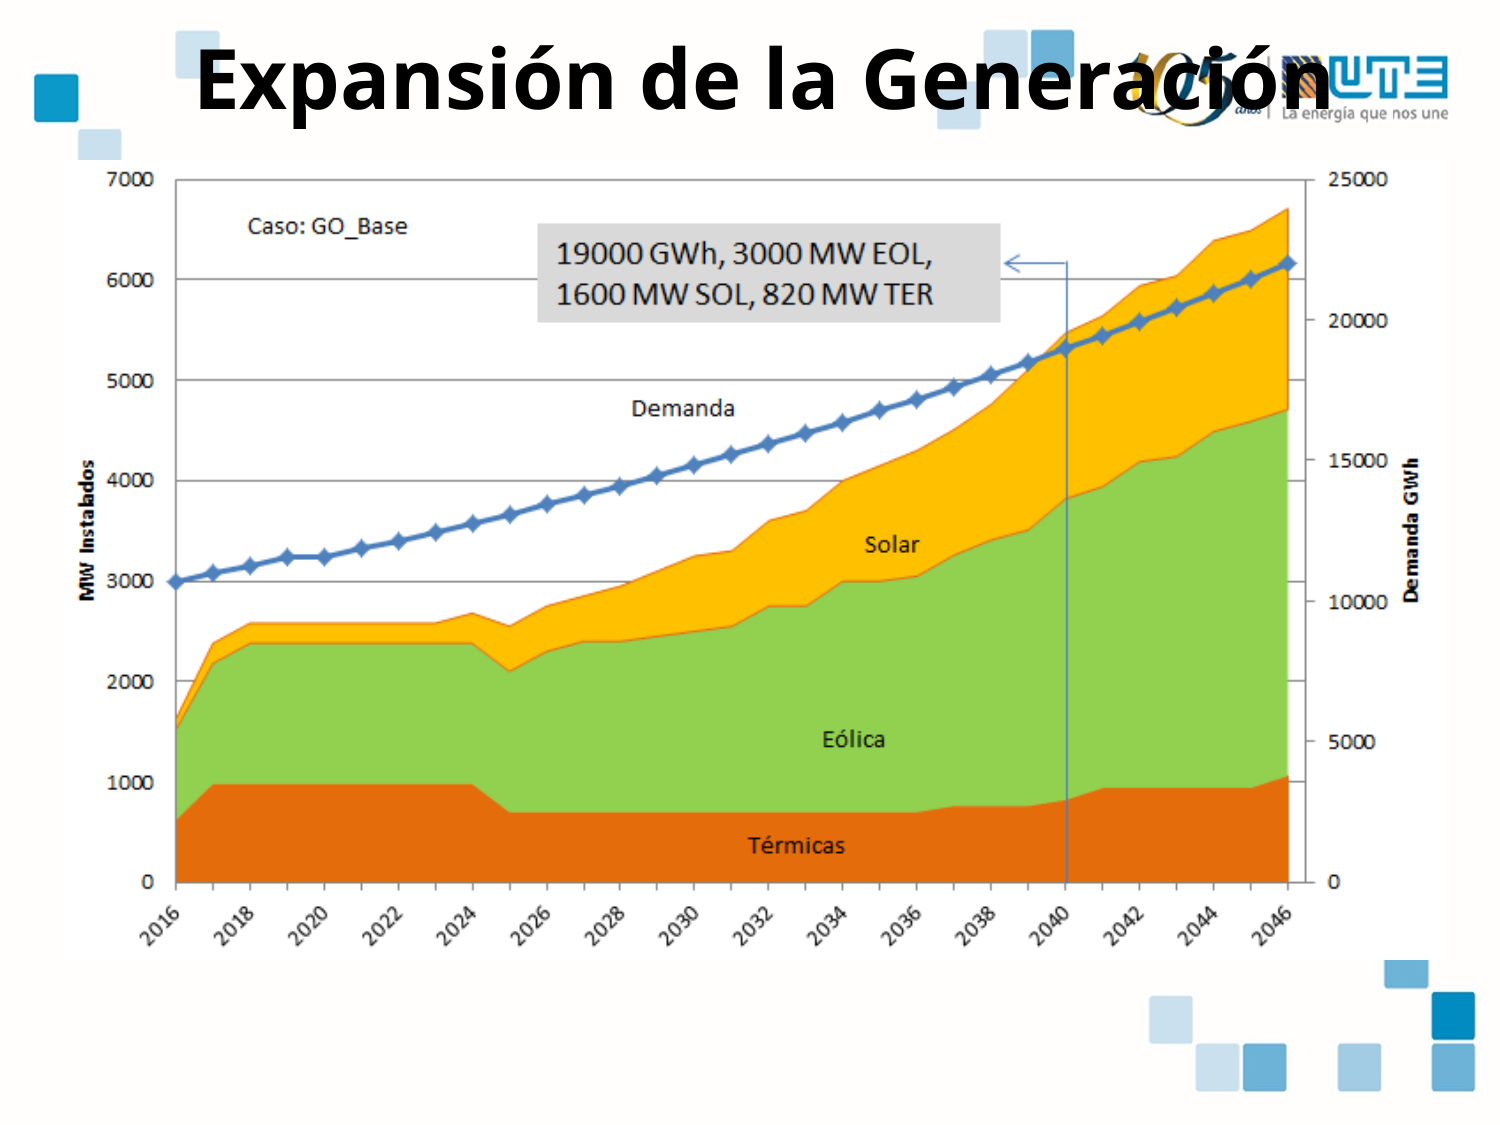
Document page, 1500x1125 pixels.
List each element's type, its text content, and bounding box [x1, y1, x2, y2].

text_box Expansión de la Generación [29, 18, 1500, 125]
picture [0, 0, 1500, 1125]
